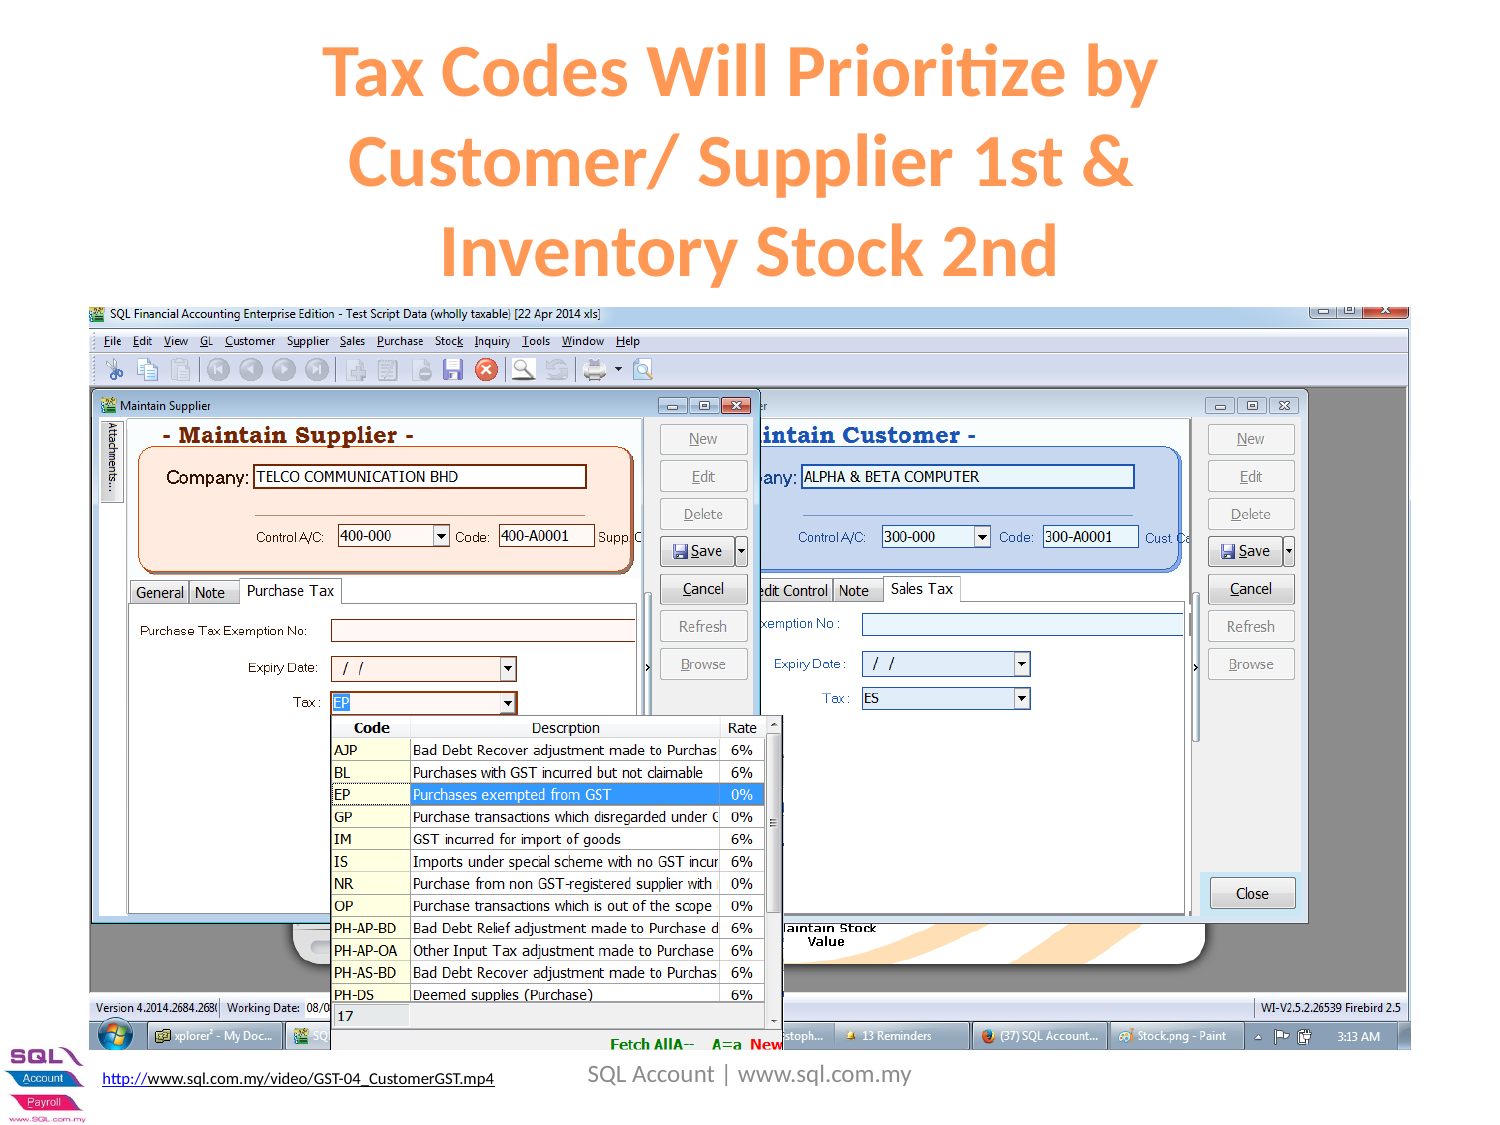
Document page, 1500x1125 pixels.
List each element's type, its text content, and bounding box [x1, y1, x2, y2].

picture [0, 1044, 91, 1125]
title Tax Codes Will Prioritize by Customer/ Supplier 1st & Inventory Stock 2nd [75, 62, 1425, 250]
text_box http://www.sql.com.my/video/GST-04_CustomerGST.mp4 [87, 1060, 575, 1095]
footer SQL Account | www.sql.com.my [512, 1059, 988, 1103]
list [89, 307, 1411, 1051]
